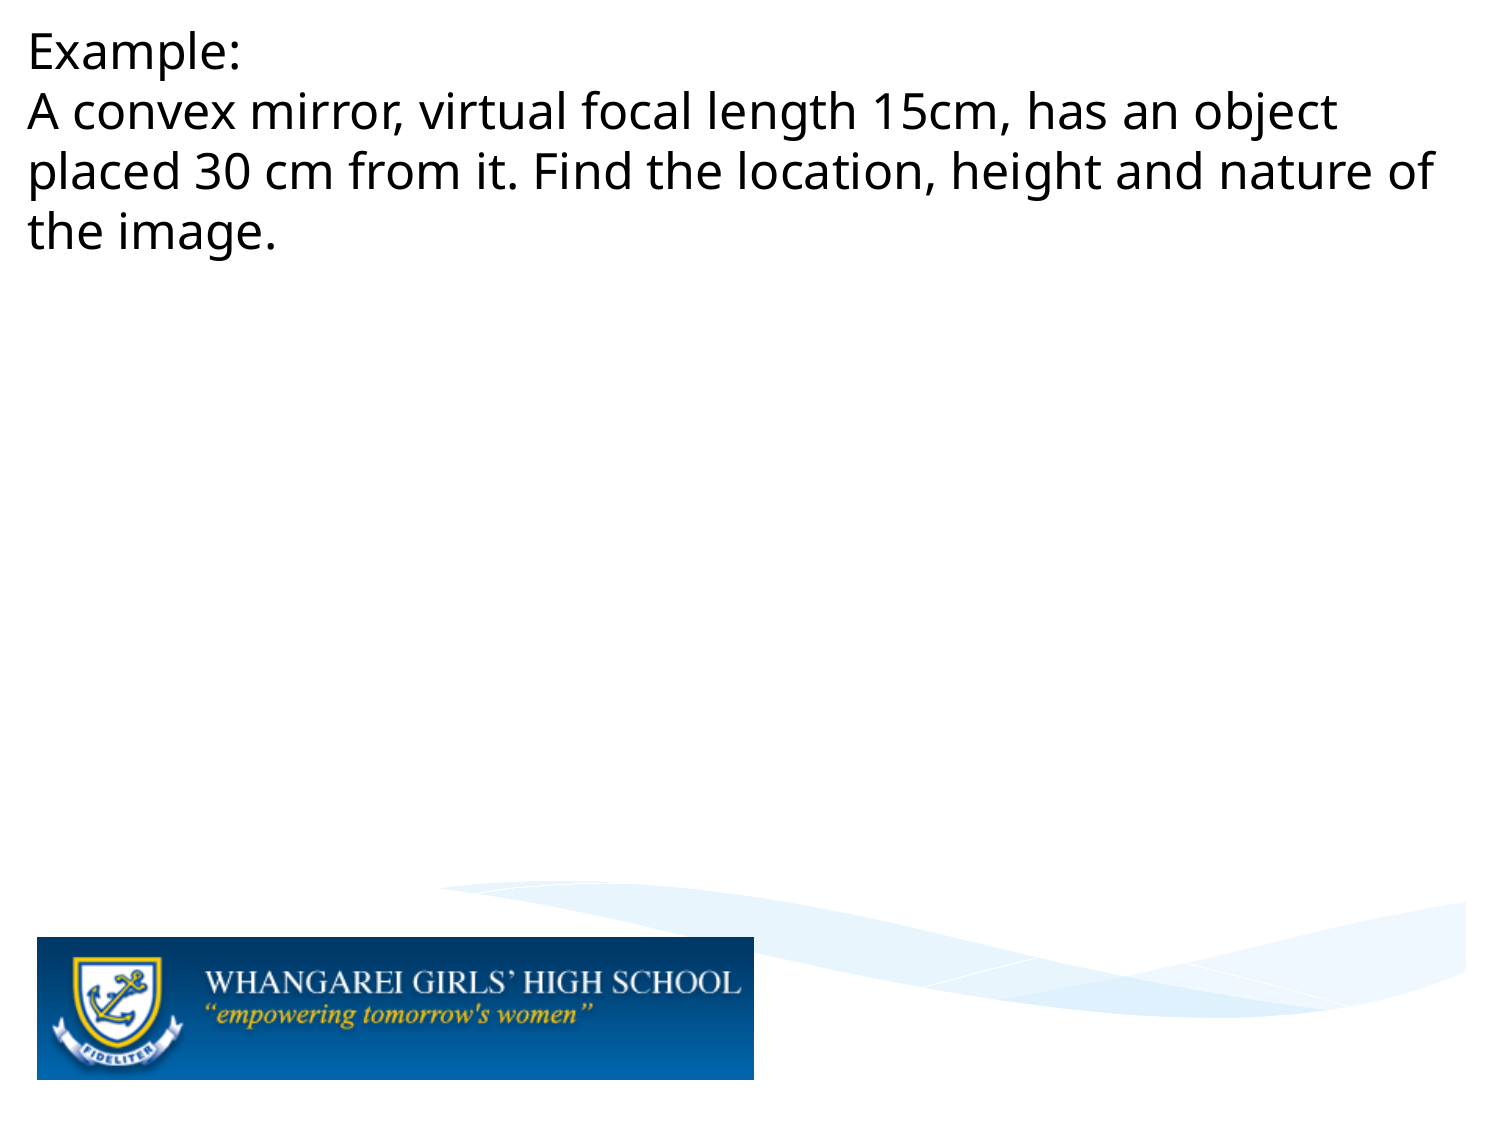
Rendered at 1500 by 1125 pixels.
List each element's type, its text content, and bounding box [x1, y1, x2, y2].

text_box Example: A convex mirror, virtual focal length 15cm, has an object placed 30 cm from it. Find the location, height and nature of the image. [12, 12, 1488, 268]
picture [37, 937, 754, 1080]
